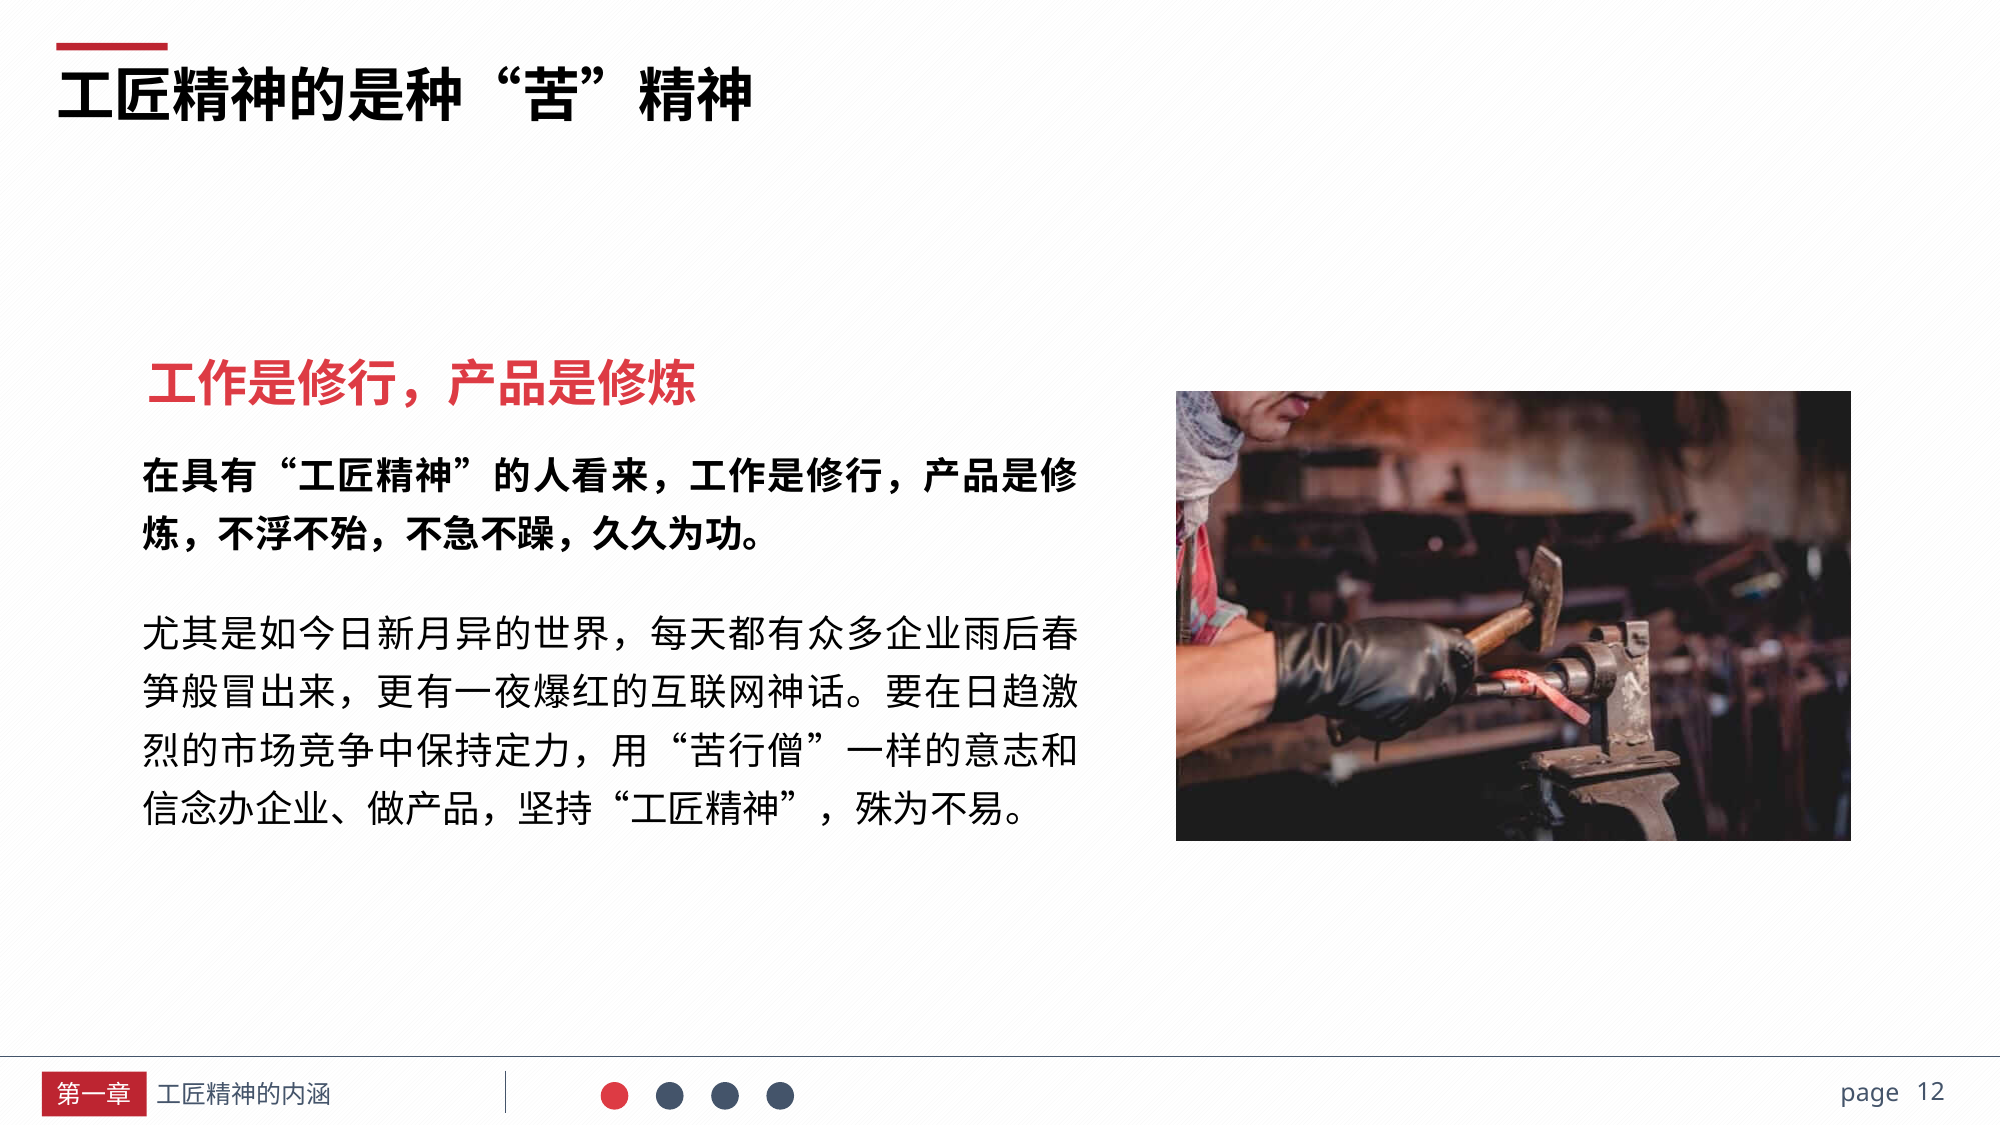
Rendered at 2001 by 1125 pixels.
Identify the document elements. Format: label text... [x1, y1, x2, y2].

text_box 在具有“工匠精神”的人看来，工作是修行，产品是修炼，不浮不殆，不急不躁，久久为功。 [127, 431, 1094, 563]
text_box [56, 42, 168, 50]
text_box 工匠精神的是种“苦”精神 [41, 50, 954, 136]
picture [1175, 391, 1851, 841]
text_box 尤其是如今日新月异的世界，每天都有众多企业雨后春笋般冒出来，更有一夜爆红的互联网神话。要在日趋激烈的市场竞争中保持定力，用“苦行僧”一样的意志和信念办企业、做产品，坚持“工匠精神”，殊为不易。 [127, 588, 1094, 838]
text_box 工作是修行，产品是修炼 [132, 343, 713, 419]
